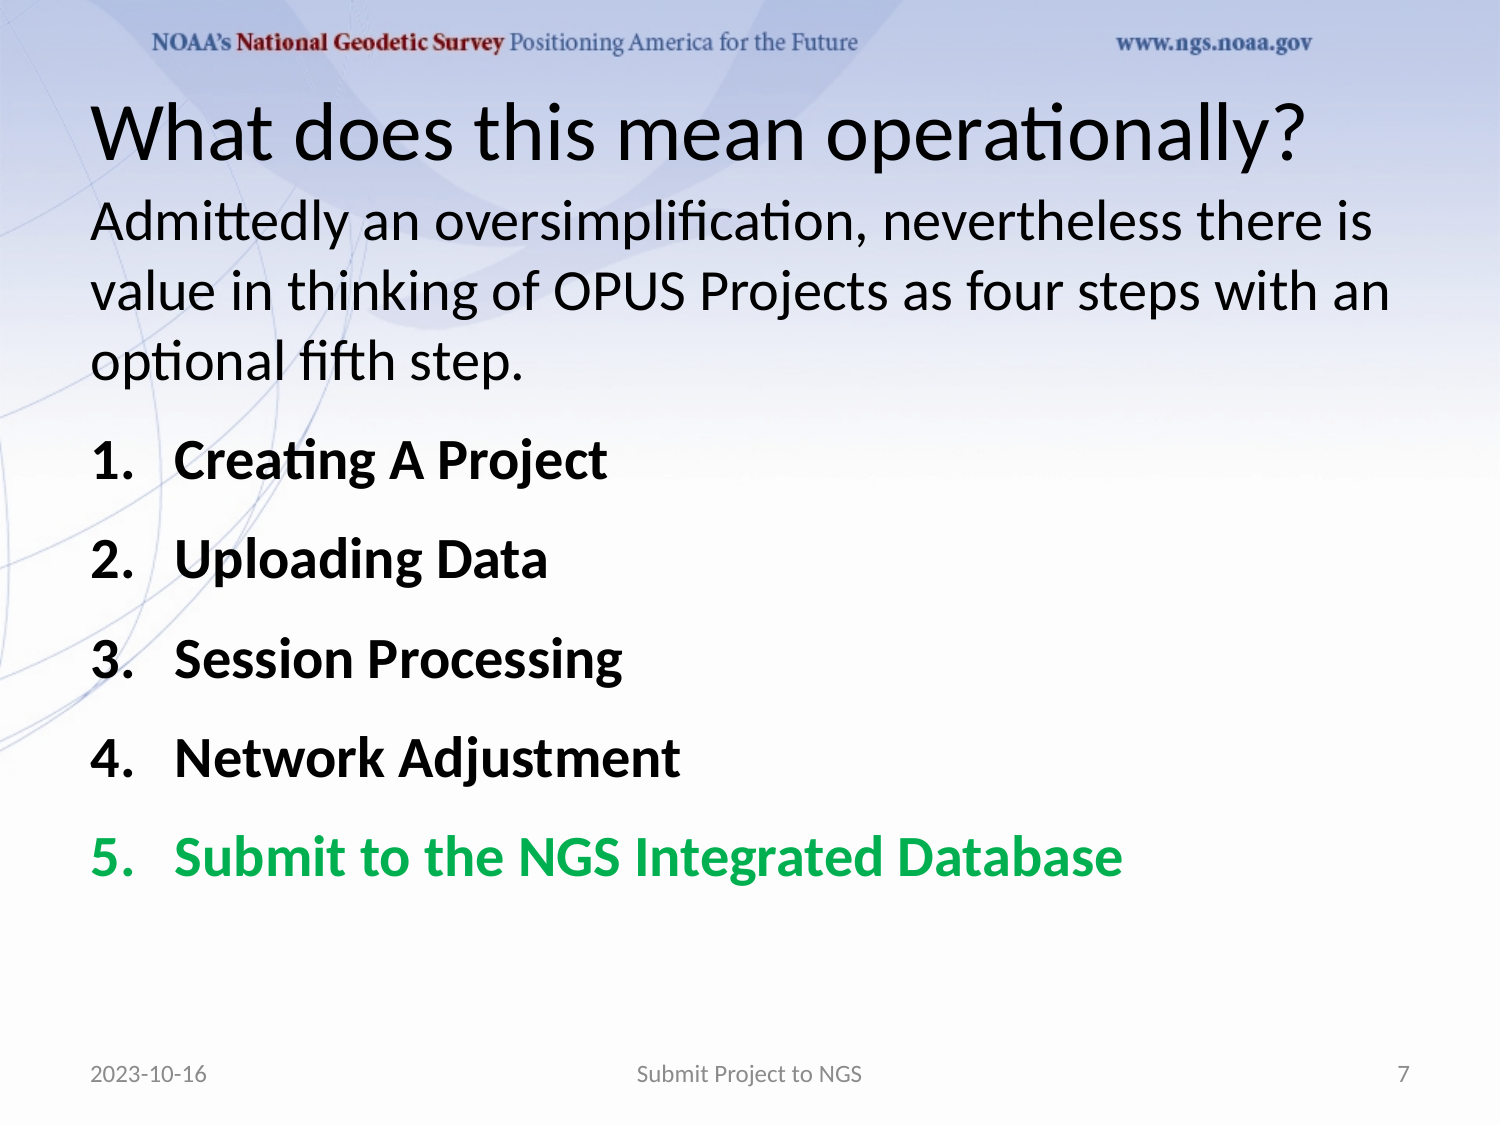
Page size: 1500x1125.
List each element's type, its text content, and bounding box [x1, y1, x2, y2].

slide_number 7 [1074, 1042, 1425, 1103]
picture [0, 0, 1500, 1125]
footer Submit Project to NGS [512, 1042, 988, 1103]
text_box Admittedly an oversimplification, nevertheless there is value in thinking of OPUS Projects as four steps with an optional fifth step. Creating A Project Uploading Data Session Processing Network Adjustment Submit to the NGS Integrated Database [75, 174, 1426, 986]
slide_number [75, 1042, 425, 1103]
title What does this mean operationally? [74, 74, 1426, 181]
